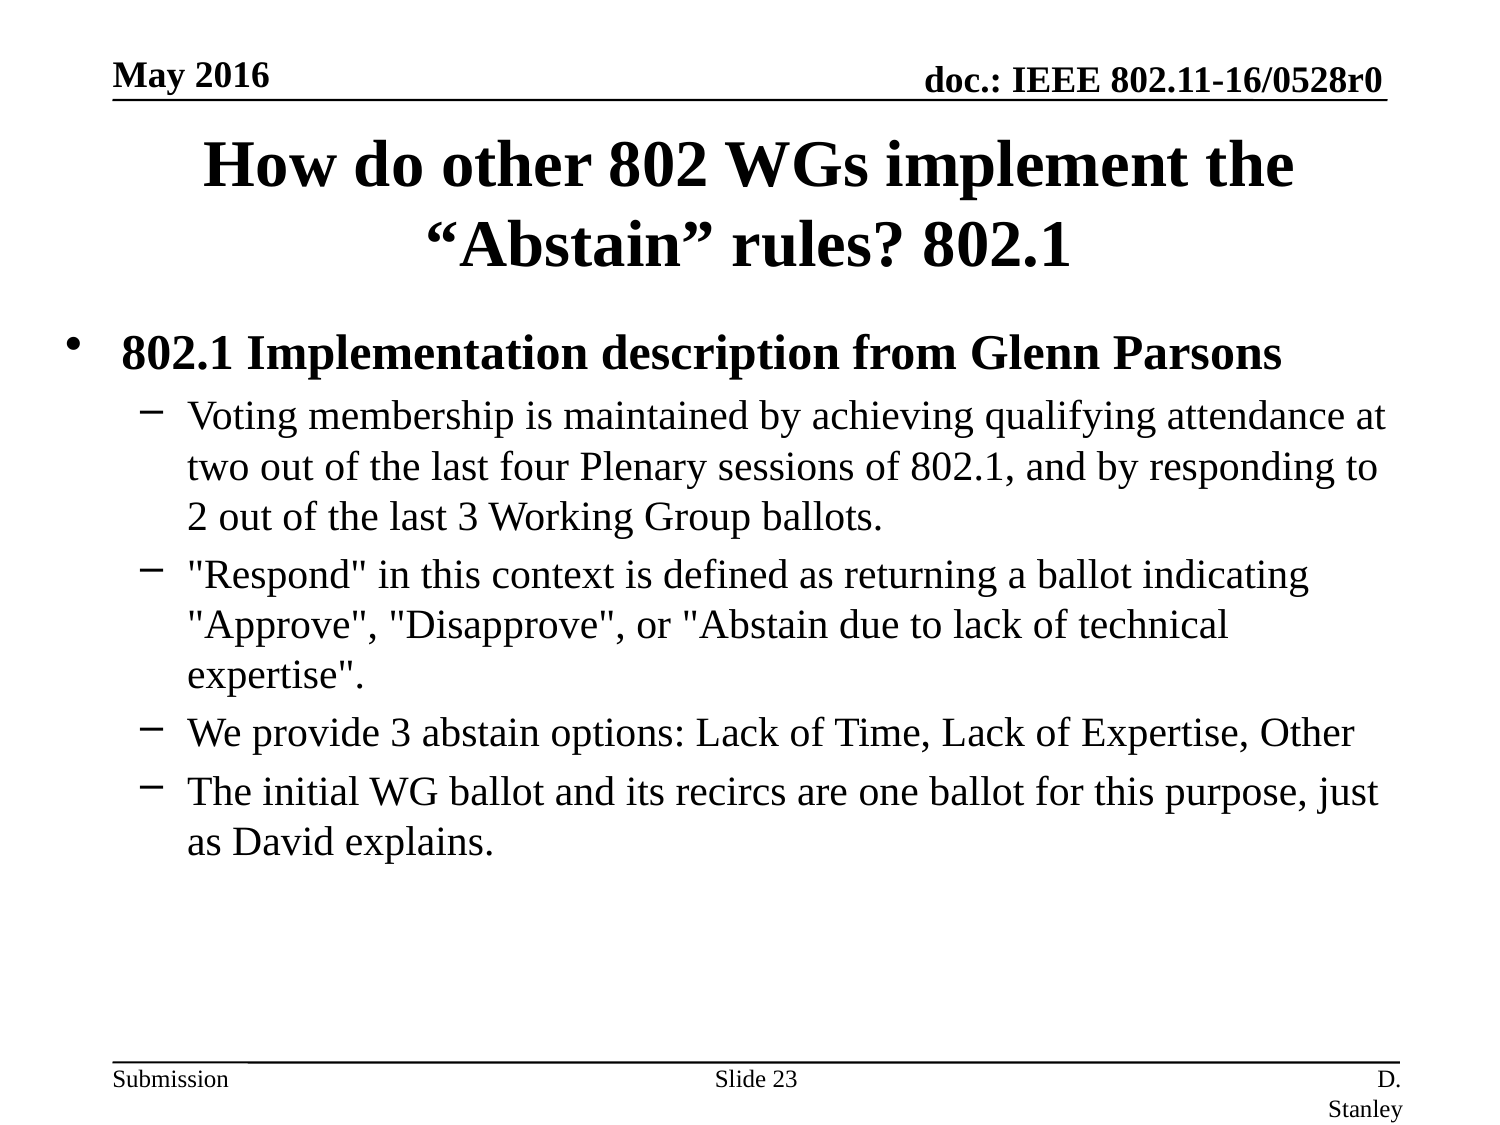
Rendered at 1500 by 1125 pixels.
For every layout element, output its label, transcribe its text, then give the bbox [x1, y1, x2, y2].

list 802.1 Implementation description from Glenn Parsons Voting membership is maintained by achieving qualifying attendance at two out of the last four Plenary sessions of 802.1, and by responding to 2 out of the last 3 Working Group ballots. "Respond" in this context is defined as returning a ballot indicating "Approve", "Disapprove", or "Abstain due to lack of technical expertise". We provide 3 abstain options: Lack of Time, Lack of Expertise, Other The initial WG ballot and its recircs are one ballot for this purpose, just as David explains. [49, 312, 1426, 976]
footer D. Stanley, HP Enterprise [1324, 1061, 1402, 1093]
title How do other 802 WGs implement the “Abstain” rules? 802.1 [112, 112, 1388, 288]
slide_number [112, 49, 401, 96]
slide_number Slide 23 [712, 1061, 800, 1093]
